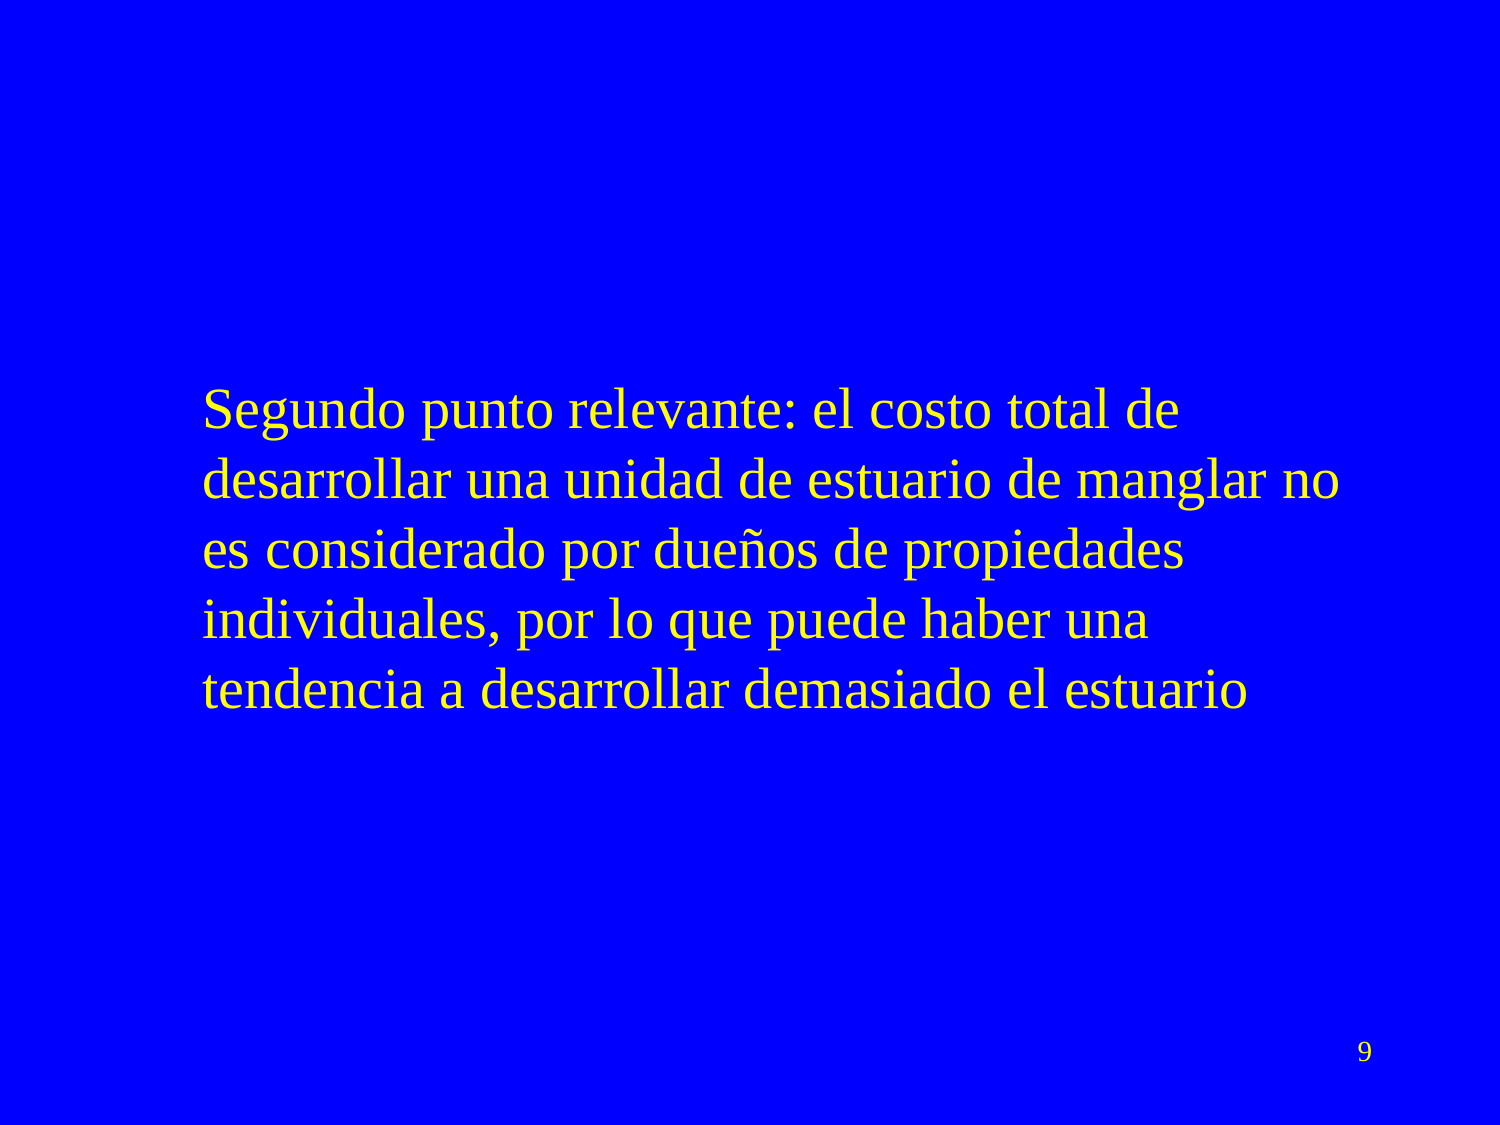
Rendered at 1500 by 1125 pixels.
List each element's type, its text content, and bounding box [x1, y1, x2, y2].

text_box Segundo punto relevante: el costo total de desarrollar una unidad de estuario de manglar no es considerado por dueños de propiedades individuales, por lo que puede haber una tendencia a desarrollar demasiado el estuario [187, 362, 1363, 728]
slide_number 9 [1074, 1024, 1388, 1101]
